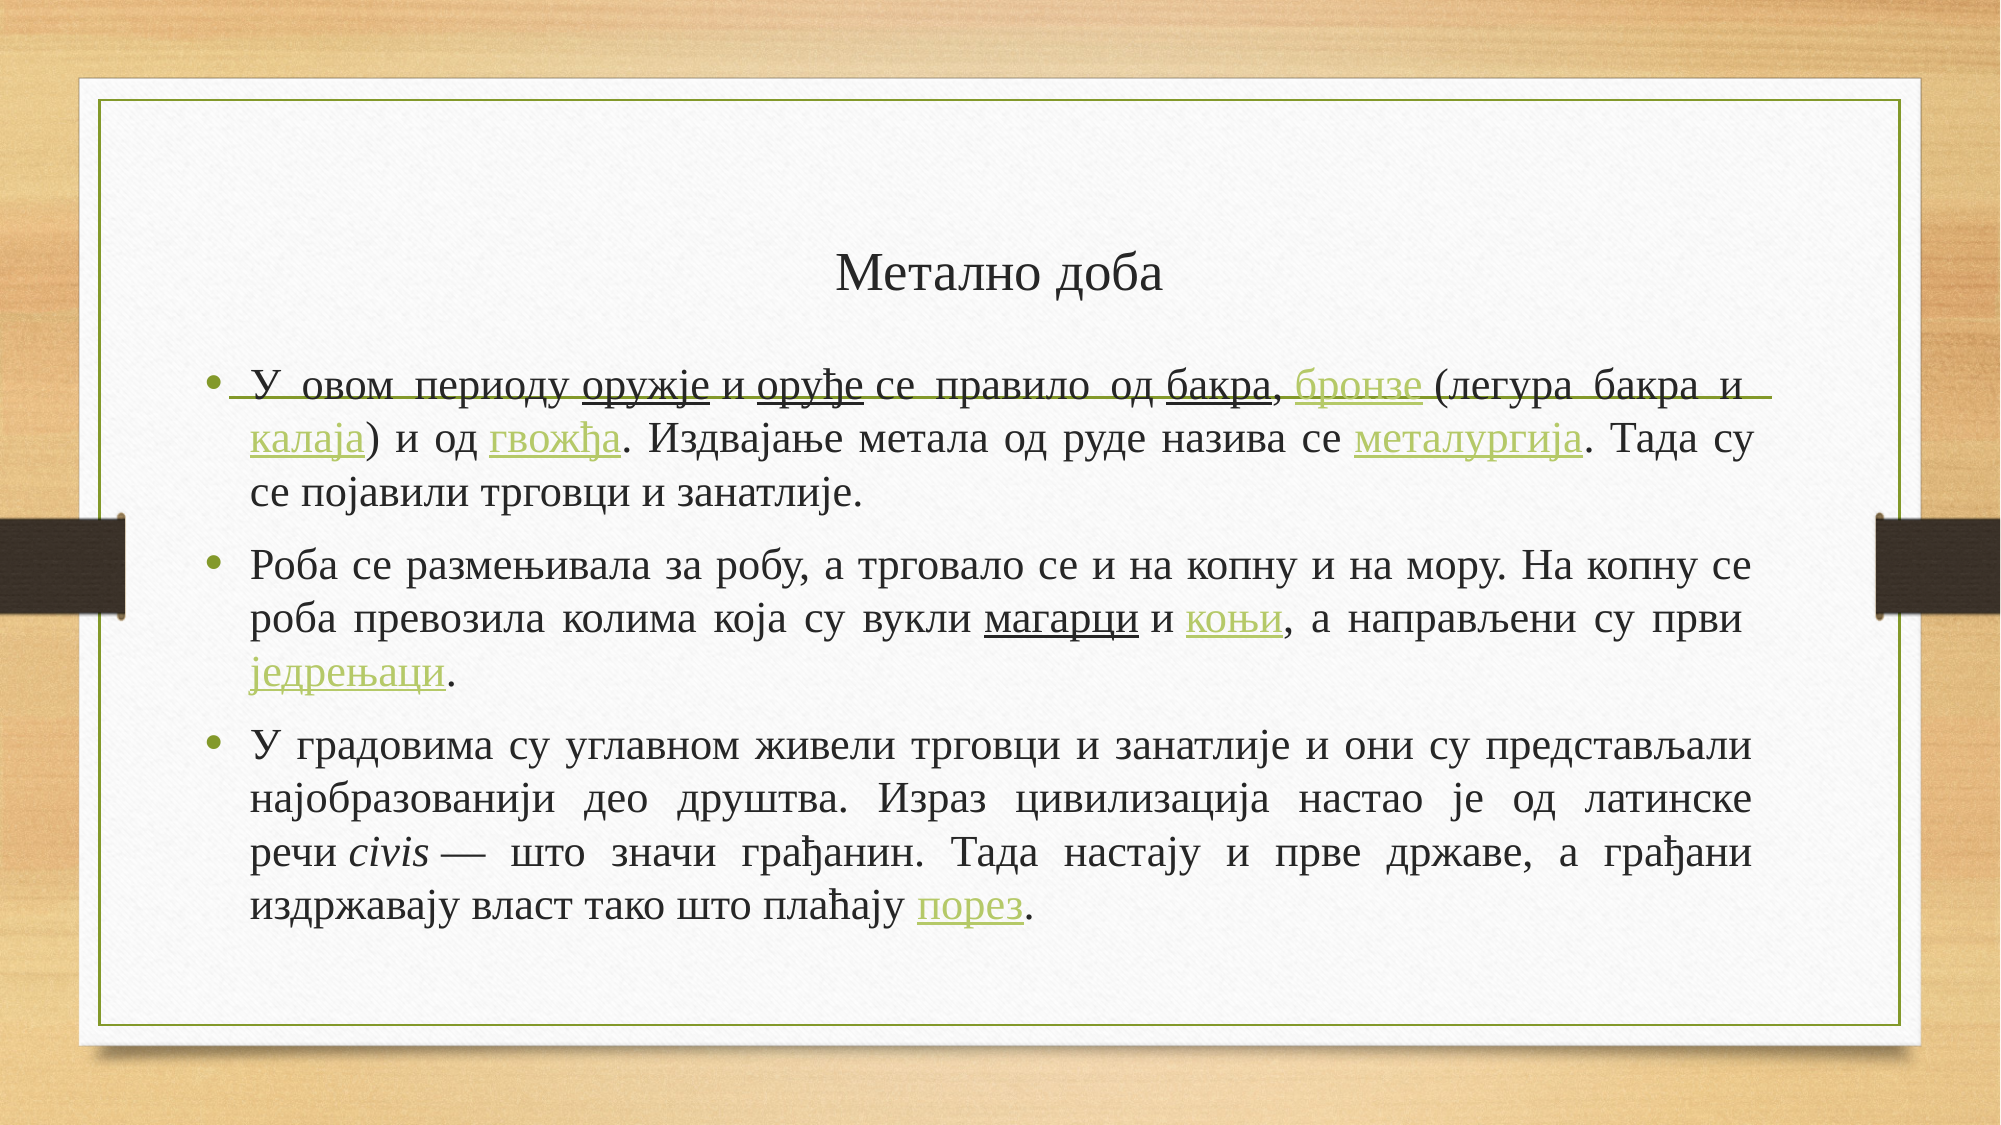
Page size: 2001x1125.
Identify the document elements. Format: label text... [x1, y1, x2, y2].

title Метално доба [212, 161, 1788, 375]
picture [0, 0, 2001, 1125]
list У овом периоду оружје и оруђе се правило од бакра, бронзе (легура бакра и калаја) и од гвожђа. Издвајање метала од руде назива се металургија. Тада су се појавили трговци и занатлије. Роба се размењивала за робу, а трговало се и на копну и на мору. На копну се роба превозила колима која су вукли магарци и коњи, а направљени су први једрењаци. У градовима су углавном живели трговци и занатлије и они су представљали најобразованији део друштва. Израз цивилизација настао је од латинске речи civis — што значи грађанин. Тада настају и прве државе, а грађани издржавају власт тако што плаћају порез. [189, 347, 1770, 939]
